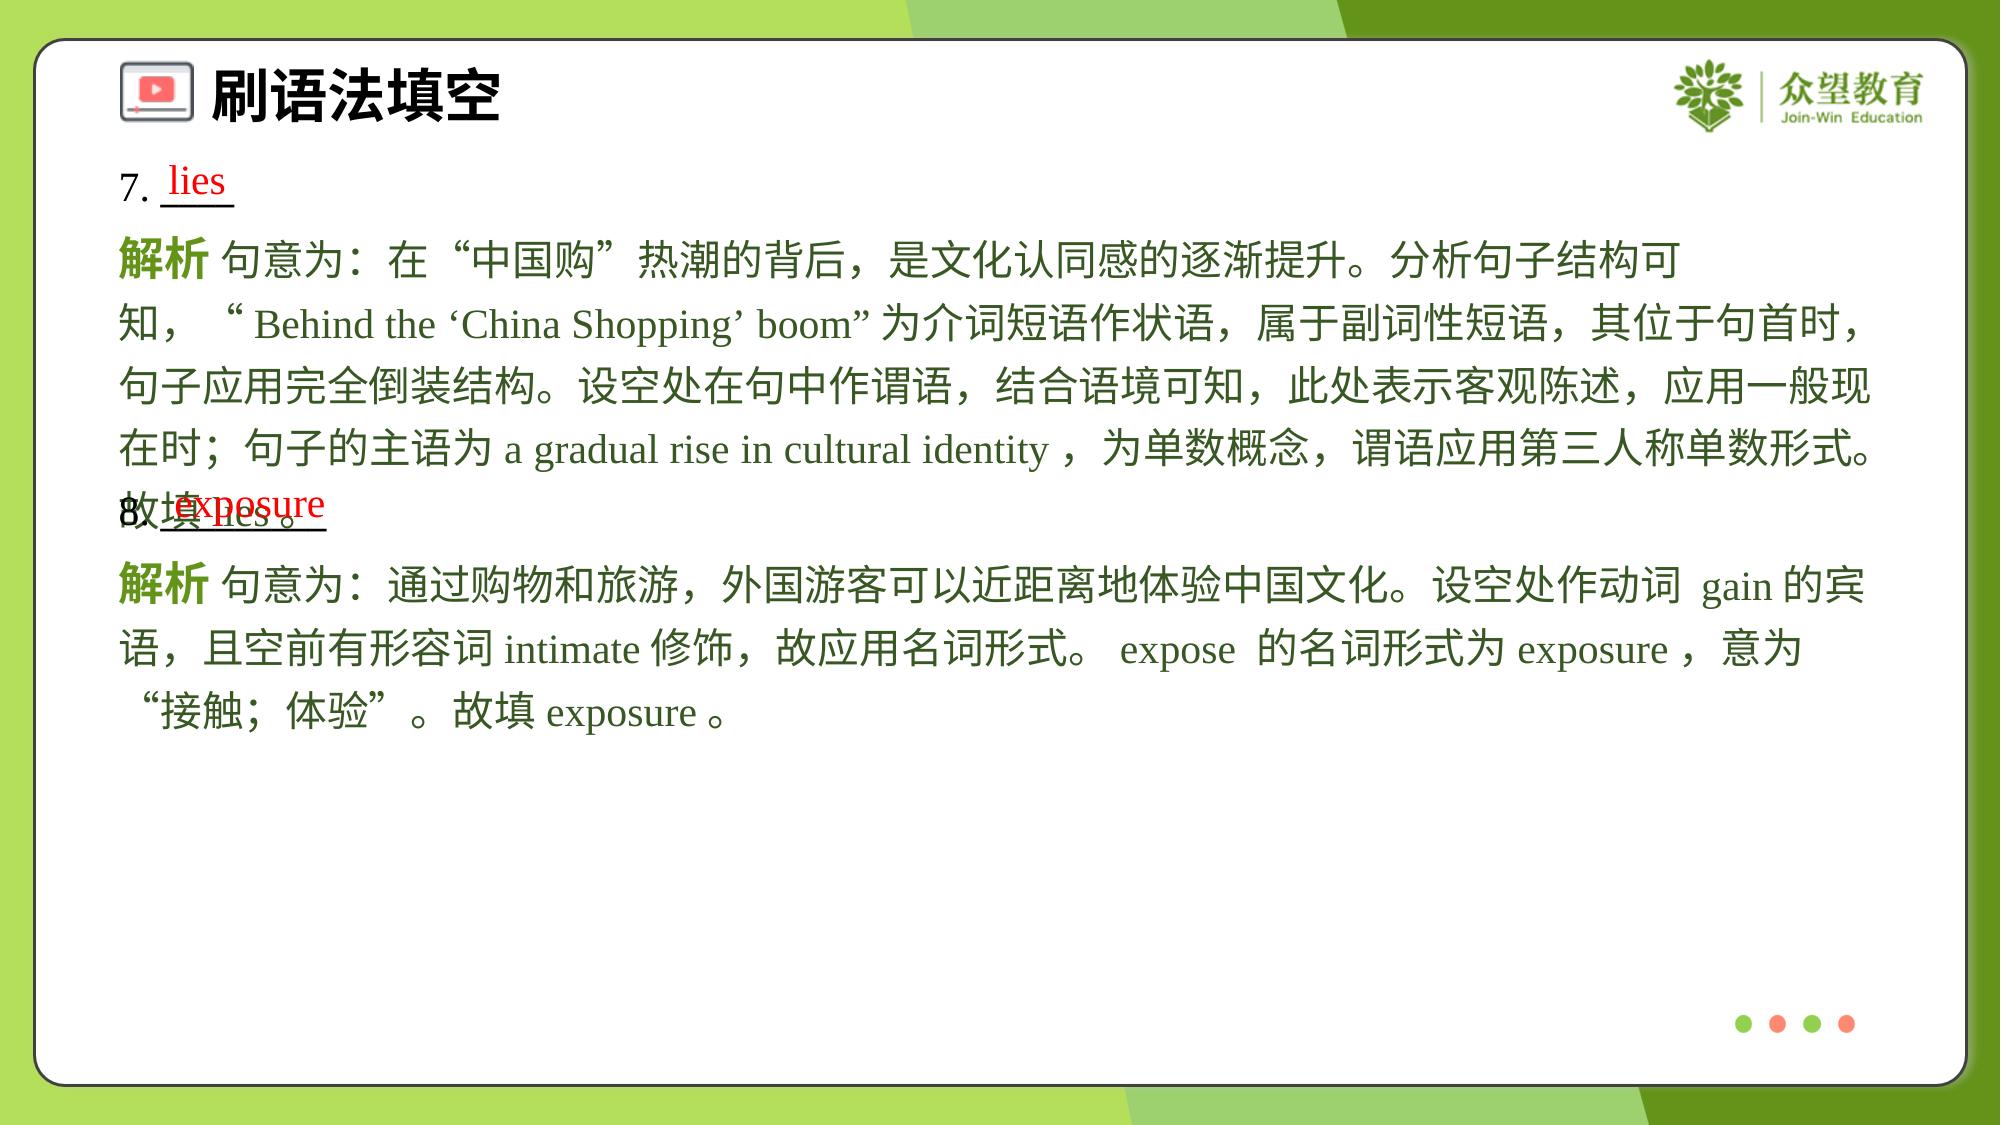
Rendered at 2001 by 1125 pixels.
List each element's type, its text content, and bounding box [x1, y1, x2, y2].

picture [0, 0, 2000, 1125]
text_box 7. ____ [118, 146, 1883, 204]
text_box 解析 句意为：通过购物和旅游，外国游客可以近距离地体验中国文化。设空处作动词 gain的宾语，且空前有形容词intimate修饰，故应用名词形式。expose 的名词形式为exposure，意为“接触；体验”。故填exposure。 [118, 540, 1883, 730]
text_box lies [163, 140, 231, 199]
text_box 解析 句意为：在“中国购”热潮的背后，是文化认同感的逐渐提升。分析句子结构可知，“Behind the ‘China Shopping’ boom”为介词短语作状语，属于副词性短语，其位于句首时，句子应用完全倒装结构。设空处在句中作谓语，结合语境可知，此处表示客观陈述，应用一般现在时；句子的主语为a gradual rise in cultural identity，为单数概念，谓语应用第三人称单数形式。故填lies。 [118, 215, 1883, 467]
text_box 8. _________ [118, 471, 1883, 529]
text_box exposure [170, 462, 330, 521]
